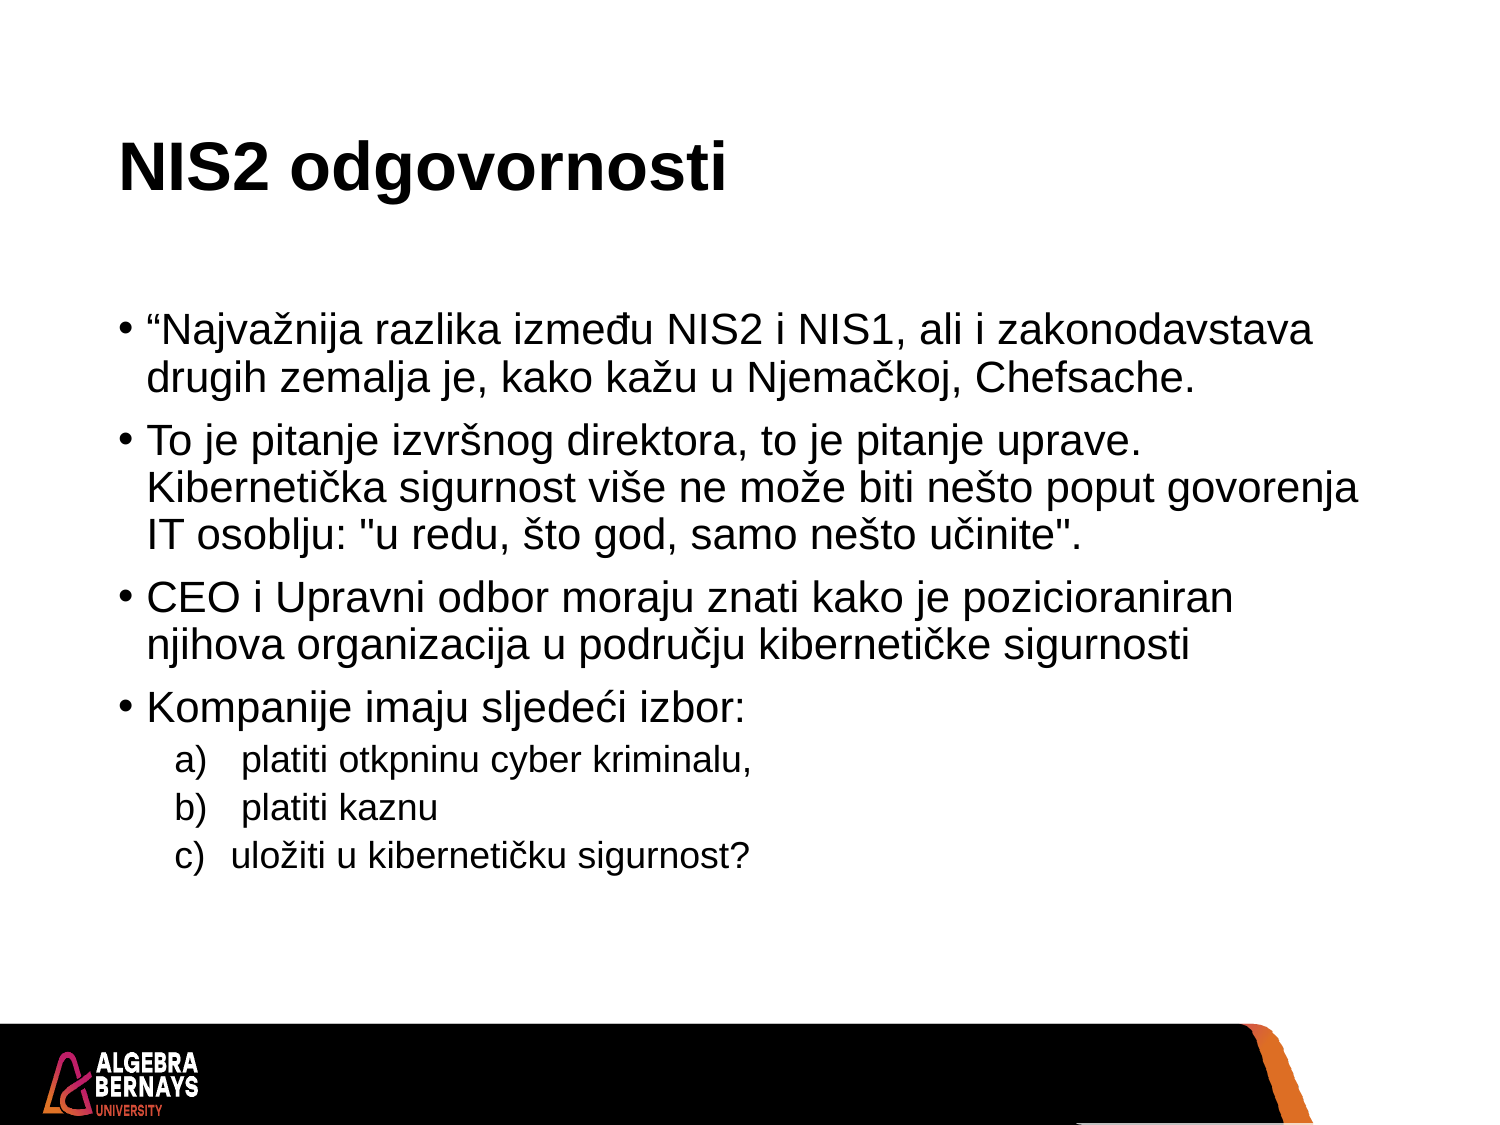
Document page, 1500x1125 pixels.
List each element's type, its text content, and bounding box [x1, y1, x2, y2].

picture [0, 1023, 1468, 1125]
title NIS2 odgovornosti [103, 59, 1397, 278]
list “Najvažnija razlika između NIS2 i NIS1, ali i zakonodavstava drugih zemalja je, kako kažu u Njemačkoj, Chefsache. To je pitanje izvršnog direktora, to je pitanje uprave. Kibernetička sigurnost više ne može biti nešto poput govorenja IT osoblju: "u redu, što god, samo nešto učinite". CEO i Upravni odbor moraju znati kako je pozicioraniran njihova organizacija u području kibernetičke sigurnosti Kompanije imaju sljedeći izbor: platiti otkpninu cyber kriminalu, platiti kaznu uložiti u kibernetičku sigurnost? [103, 299, 1397, 1014]
